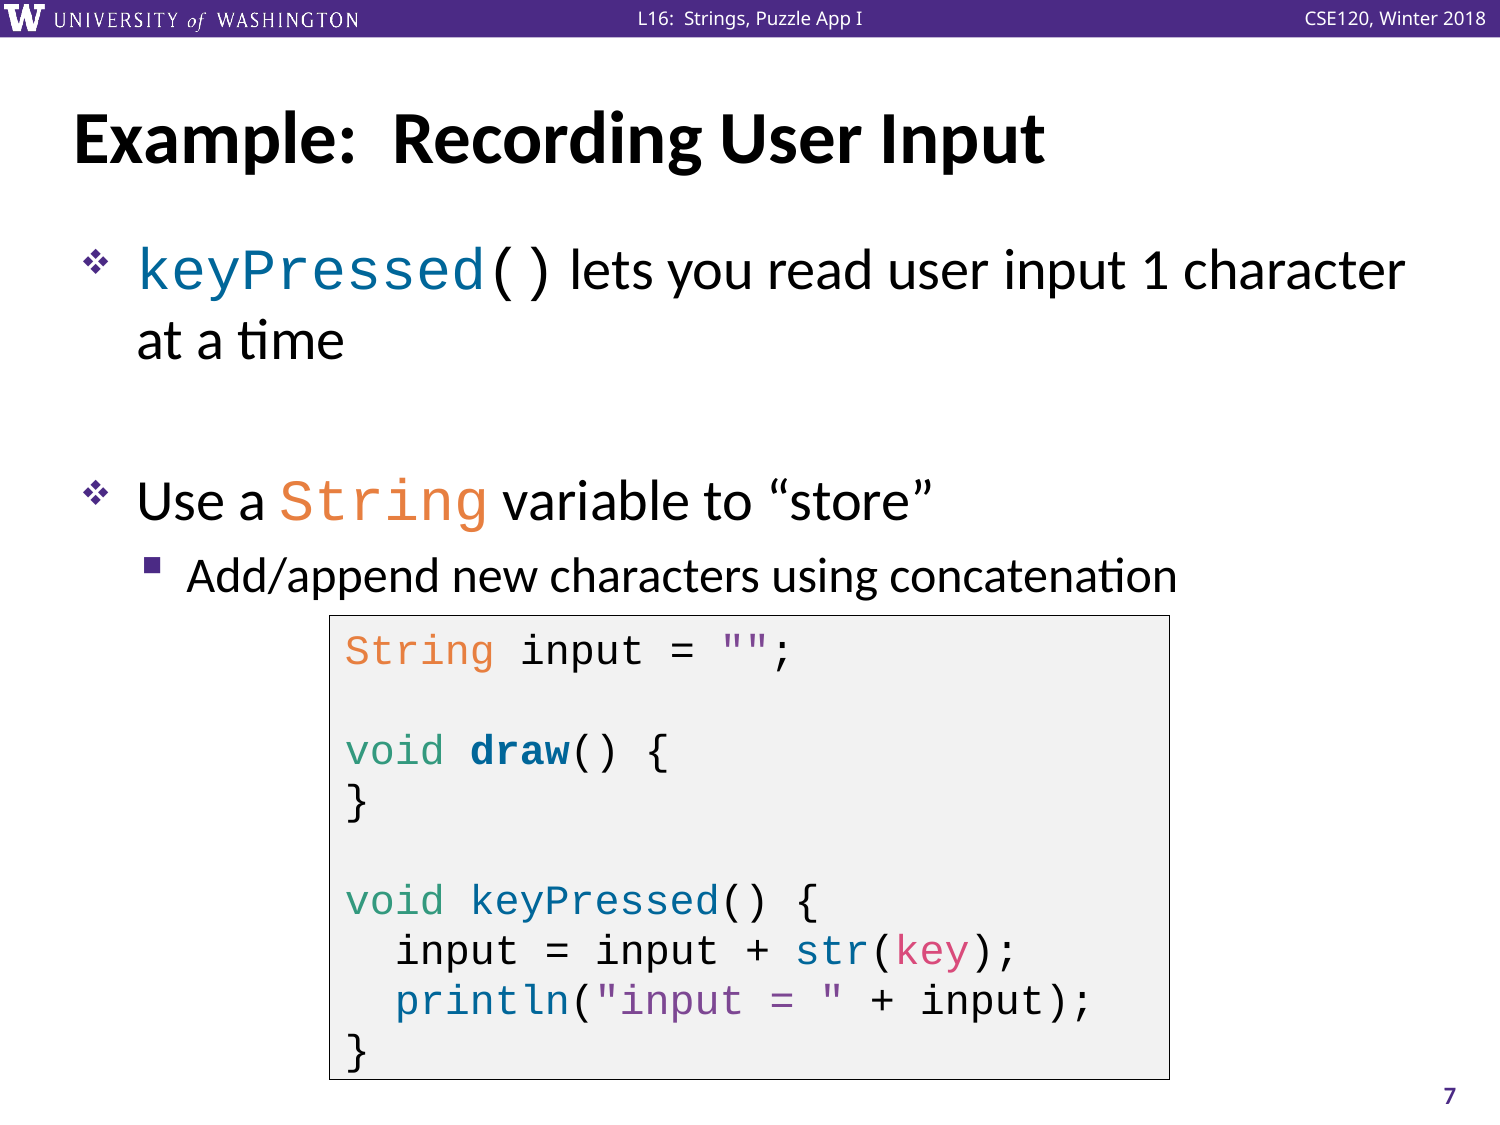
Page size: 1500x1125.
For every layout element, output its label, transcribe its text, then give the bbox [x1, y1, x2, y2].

list keyPressed() lets you read user input 1 character at a time Use a String variable to “store” Add/append new characters using concatenation [64, 223, 1438, 1040]
title Example: Recording User Input [58, 71, 1438, 197]
picture [4, 4, 358, 32]
slide_number 7 [1400, 1065, 1500, 1125]
text_box String input = ""; void draw() { } void keyPressed() { input = input + str(key); println("input = " + input); } [329, 615, 1170, 1080]
